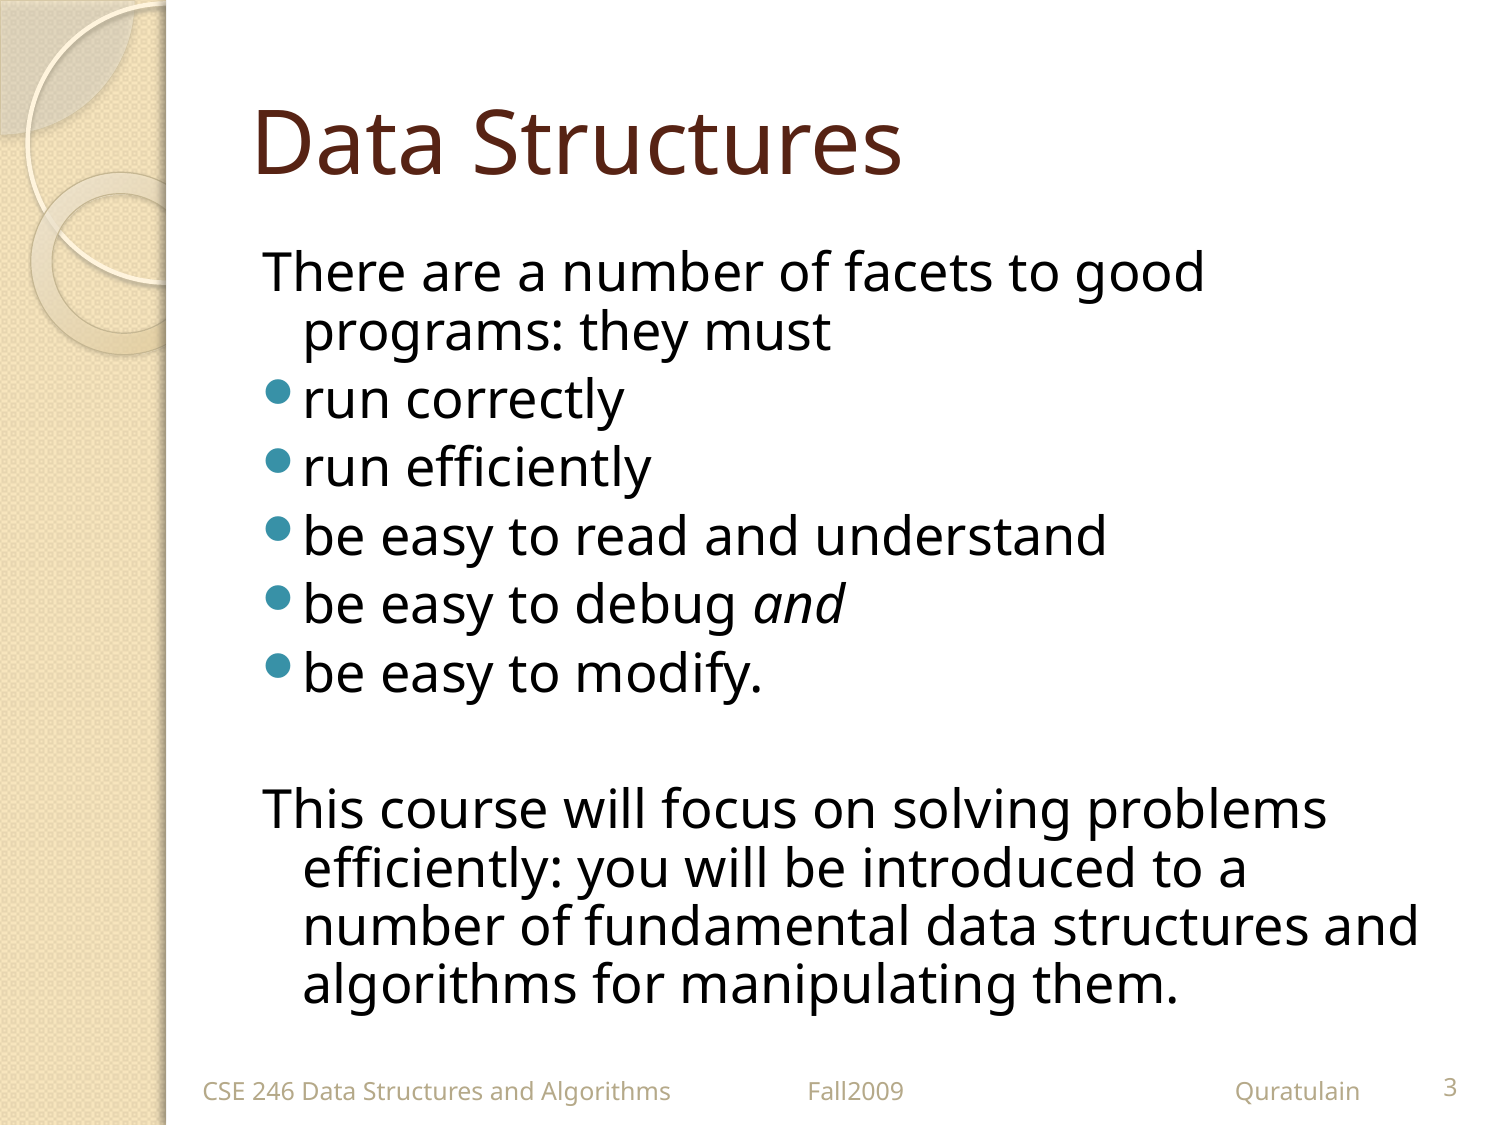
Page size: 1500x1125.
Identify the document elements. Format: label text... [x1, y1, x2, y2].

footer CSE 246 Data Structures and Algorithms Fall2009 Quratulain [187, 1034, 1413, 1113]
list There are a number of facets to good programs: they must run correctly run efficiently be easy to read and understand be easy to debug and be easy to modify. This course will focus on solving problems efficiently: you will be introduced to a number of fundamental data structures and algorithms for manipulating them. [235, 237, 1466, 1025]
slide_number 3 [1413, 1034, 1488, 1113]
title Data Structures [235, 45, 1466, 233]
